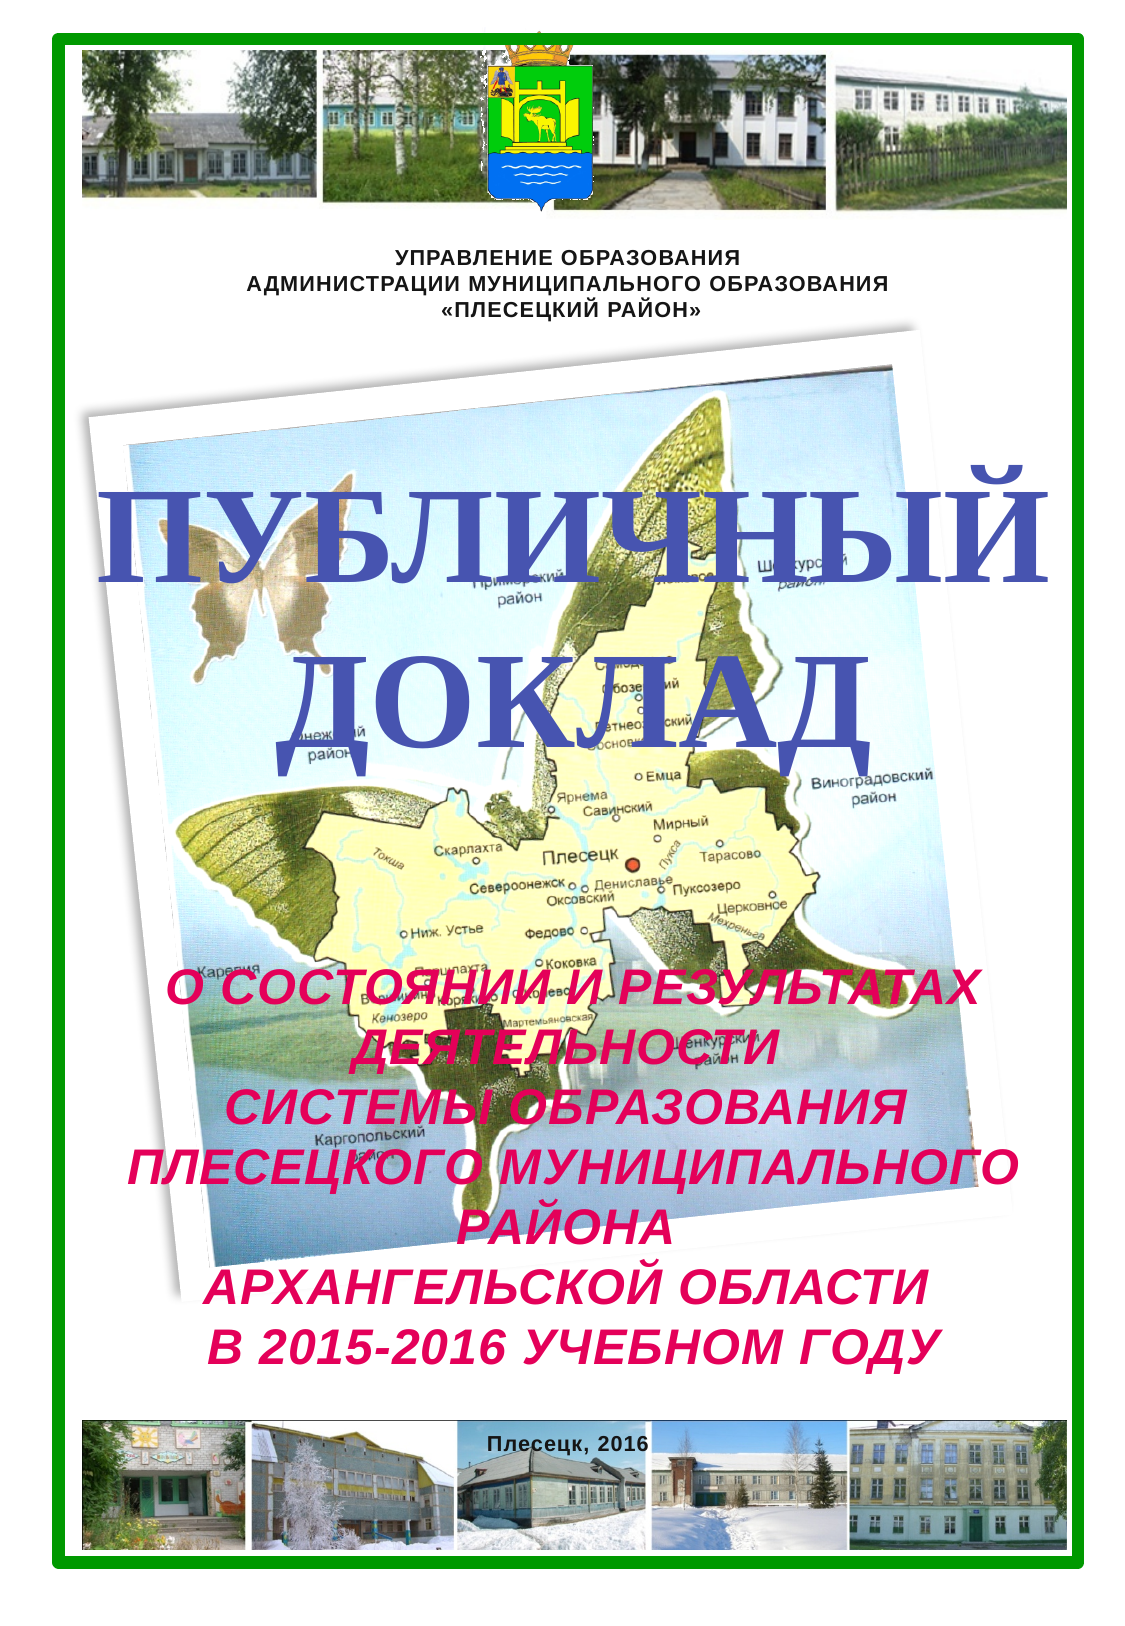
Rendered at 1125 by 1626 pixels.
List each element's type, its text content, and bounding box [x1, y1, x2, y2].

text_box УПРАВЛЕНИЕ ОБРАЗОВАНИЯ АДМИНИСТРАЦИИ МУНИЦИПАЛЬНОГО ОБРАЗОВАНИЯ «ПЛЕСЕЦКИЙ РАЙОН» Плесецк, 2016 [56, 37, 1080, 1565]
picture [81, 1420, 1067, 1551]
picture [81, 27, 1067, 221]
picture [163, 402, 938, 1230]
